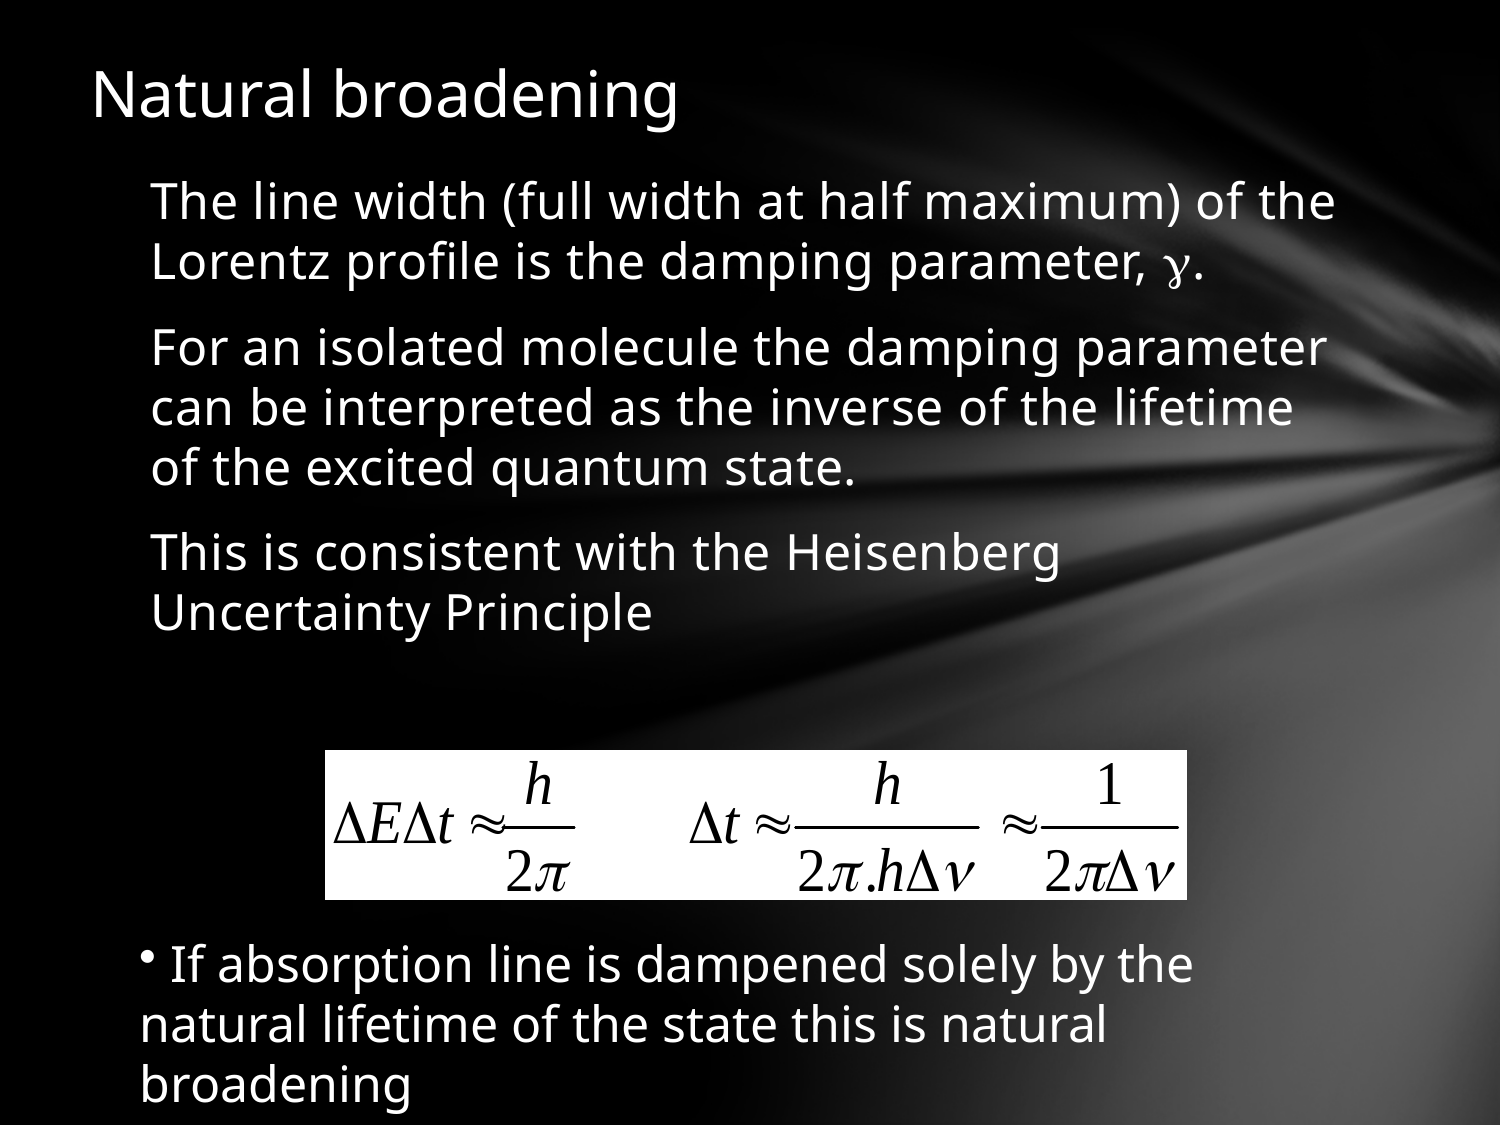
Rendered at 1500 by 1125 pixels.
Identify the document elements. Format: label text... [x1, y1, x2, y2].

title Natural broadening [75, 45, 1425, 138]
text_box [324, 749, 1188, 901]
list The line width (full width at half maximum) of the Lorentz profile is the damping parameter, . For an isolated molecule the damping parameter can be interpreted as the inverse of the lifetime of the excited quantum state. This is consistent with the Heisenberg Uncertainty Principle [135, 162, 1365, 917]
text_box If absorption line is dampened solely by the natural lifetime of the state this is natural broadening [125, 924, 1375, 1120]
